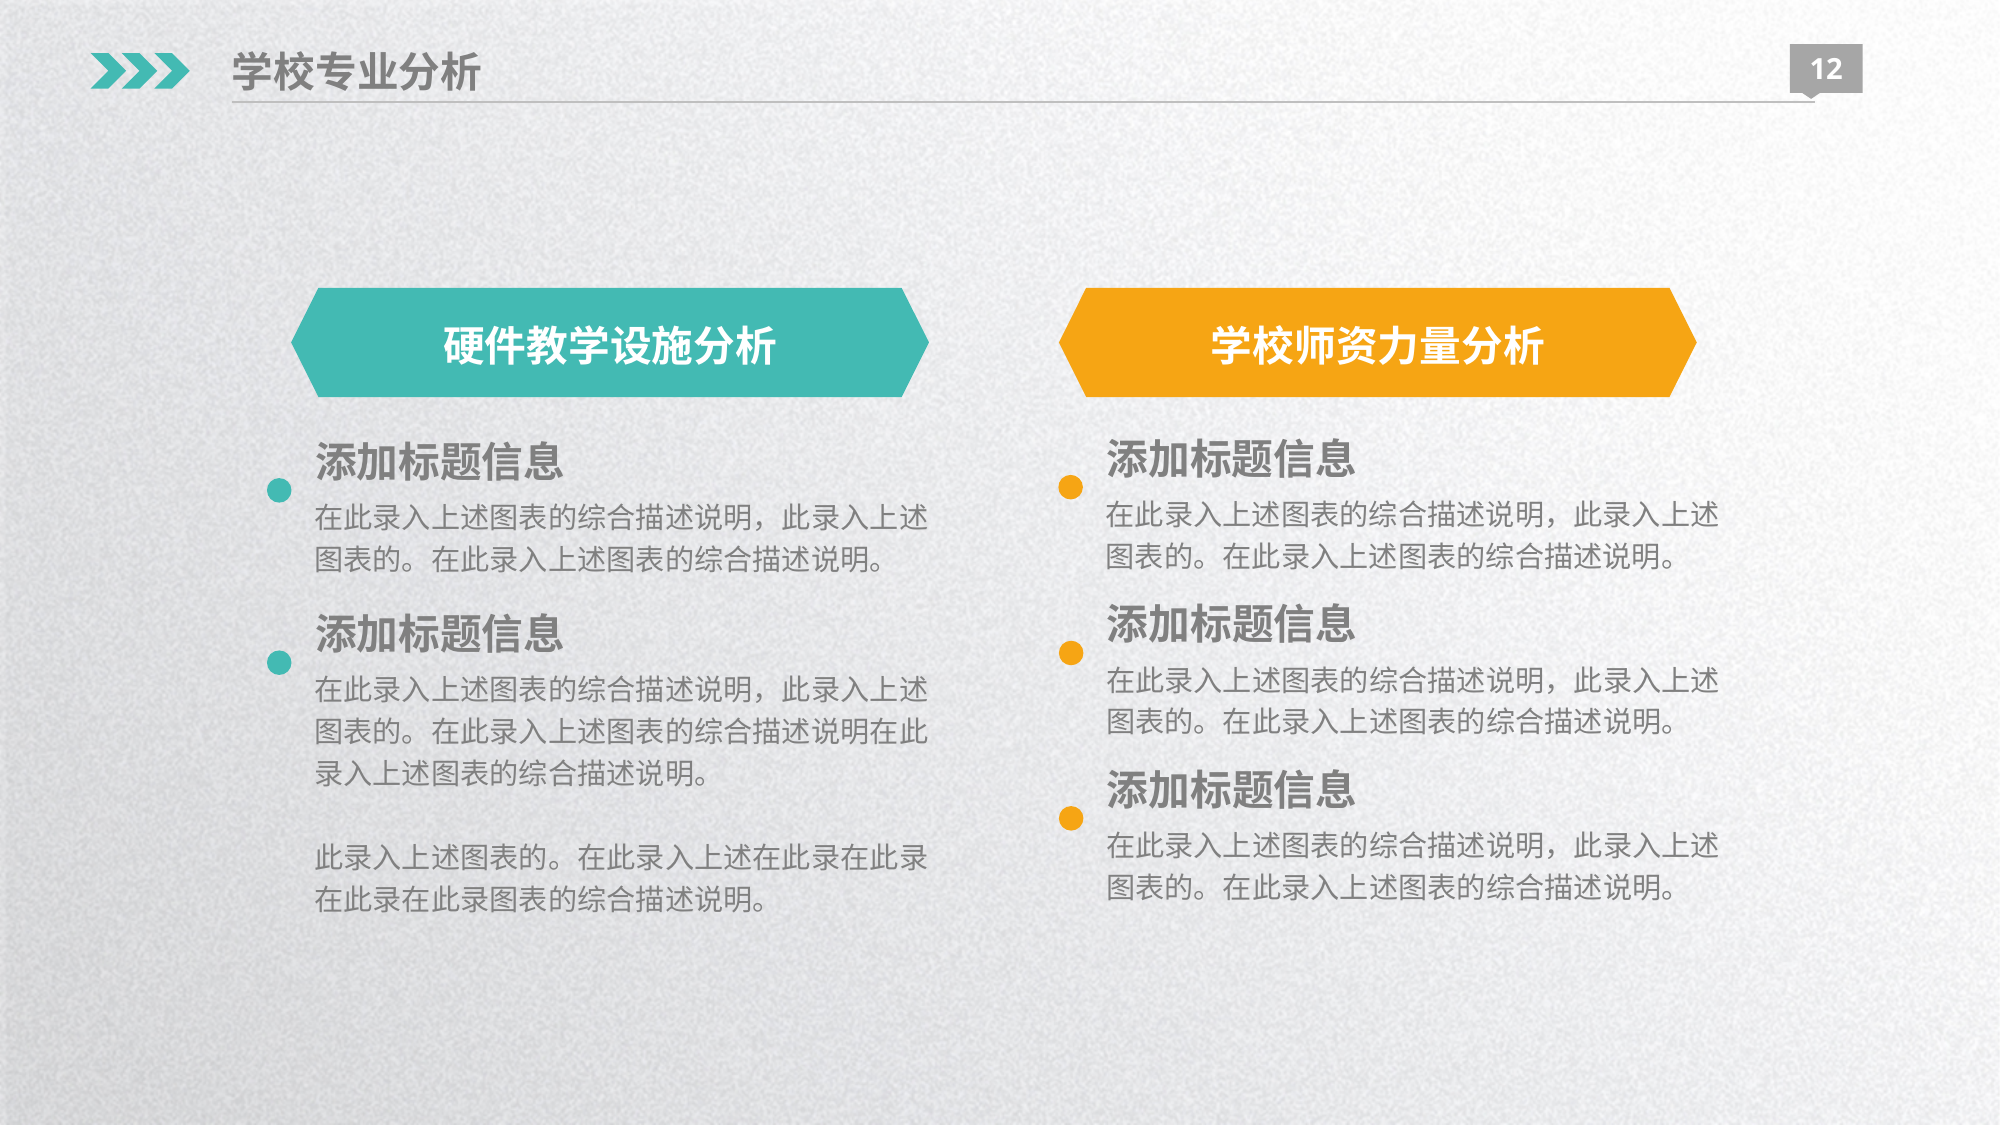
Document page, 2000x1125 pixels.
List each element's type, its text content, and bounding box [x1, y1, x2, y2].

text_box 硬件教学设施分析 [373, 314, 847, 376]
text_box 学校师资力量分析 [1141, 314, 1615, 376]
text_box [1056, 804, 1086, 833]
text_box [90, 52, 191, 89]
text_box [1105, 598, 1722, 737]
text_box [1105, 763, 1722, 902]
text_box [264, 476, 294, 505]
text_box 12 [1789, 44, 1863, 92]
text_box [313, 435, 930, 574]
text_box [313, 607, 930, 920]
text_box [289, 285, 931, 400]
text_box [264, 648, 294, 677]
text_box 学校专业分析 [220, 39, 575, 102]
text_box [1057, 285, 1699, 400]
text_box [1105, 432, 1721, 571]
text_box [1056, 472, 1085, 502]
text_box [1787, 42, 1865, 101]
text_box [1056, 638, 1086, 668]
picture [0, 0, 2000, 1125]
